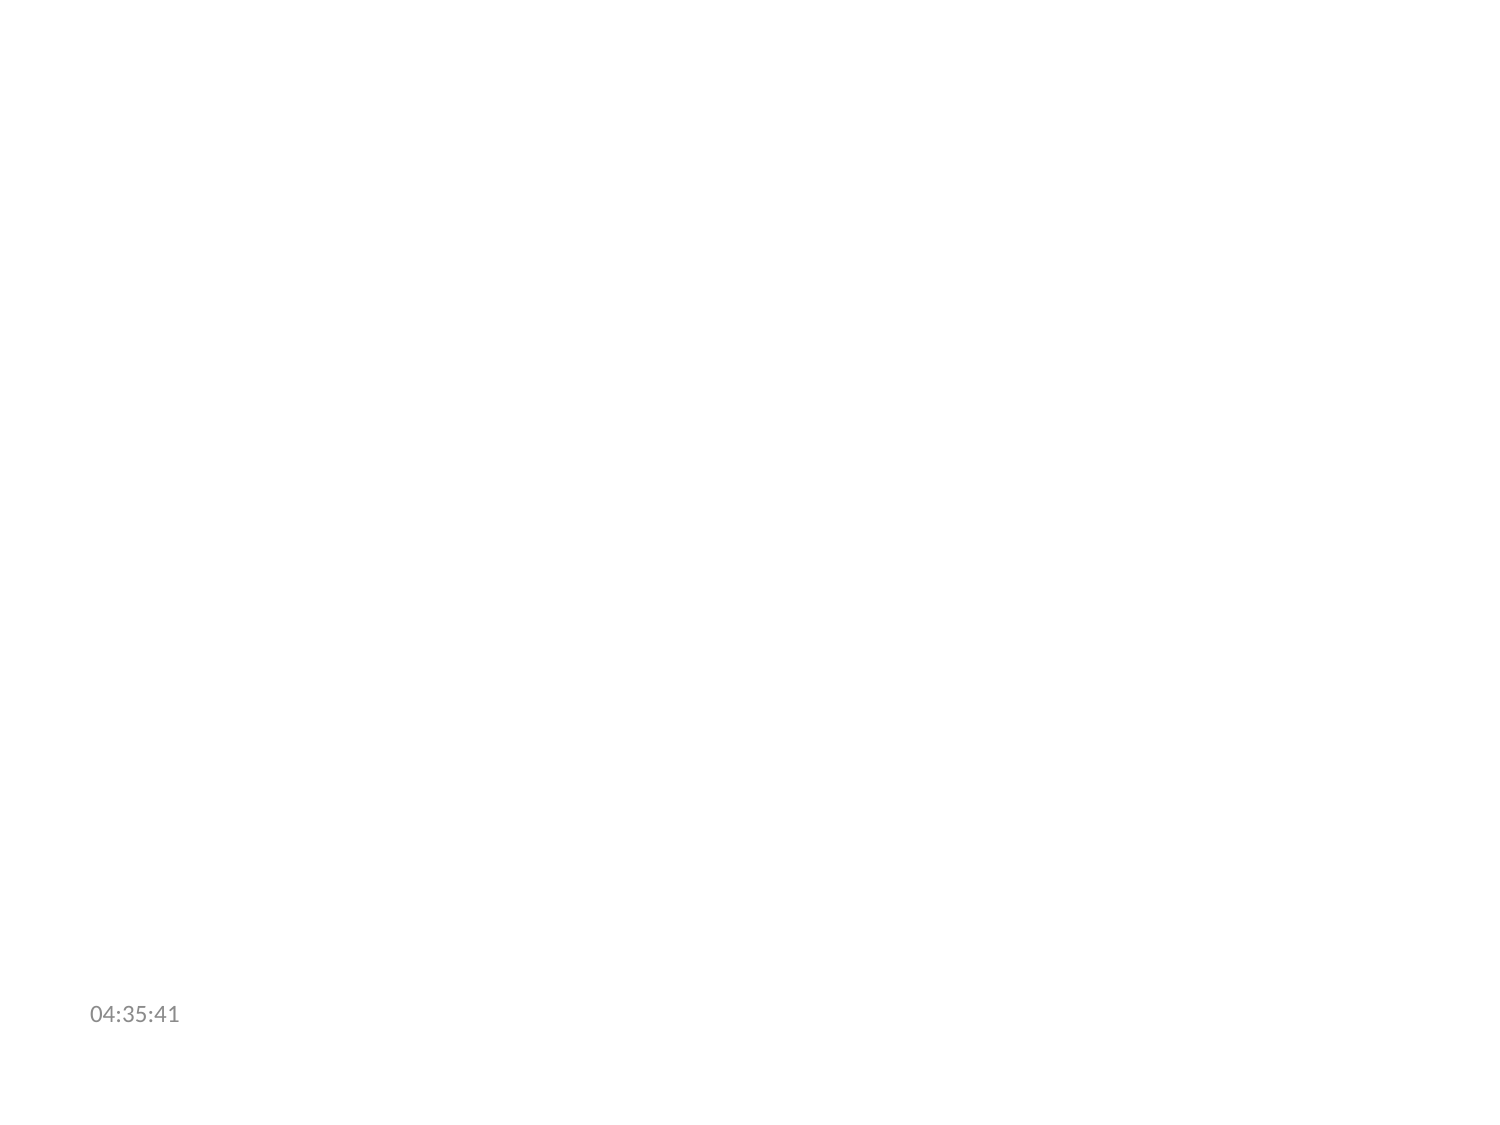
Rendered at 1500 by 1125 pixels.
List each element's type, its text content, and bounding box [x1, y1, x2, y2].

text_box 15:35:09 [75, 982, 425, 1043]
